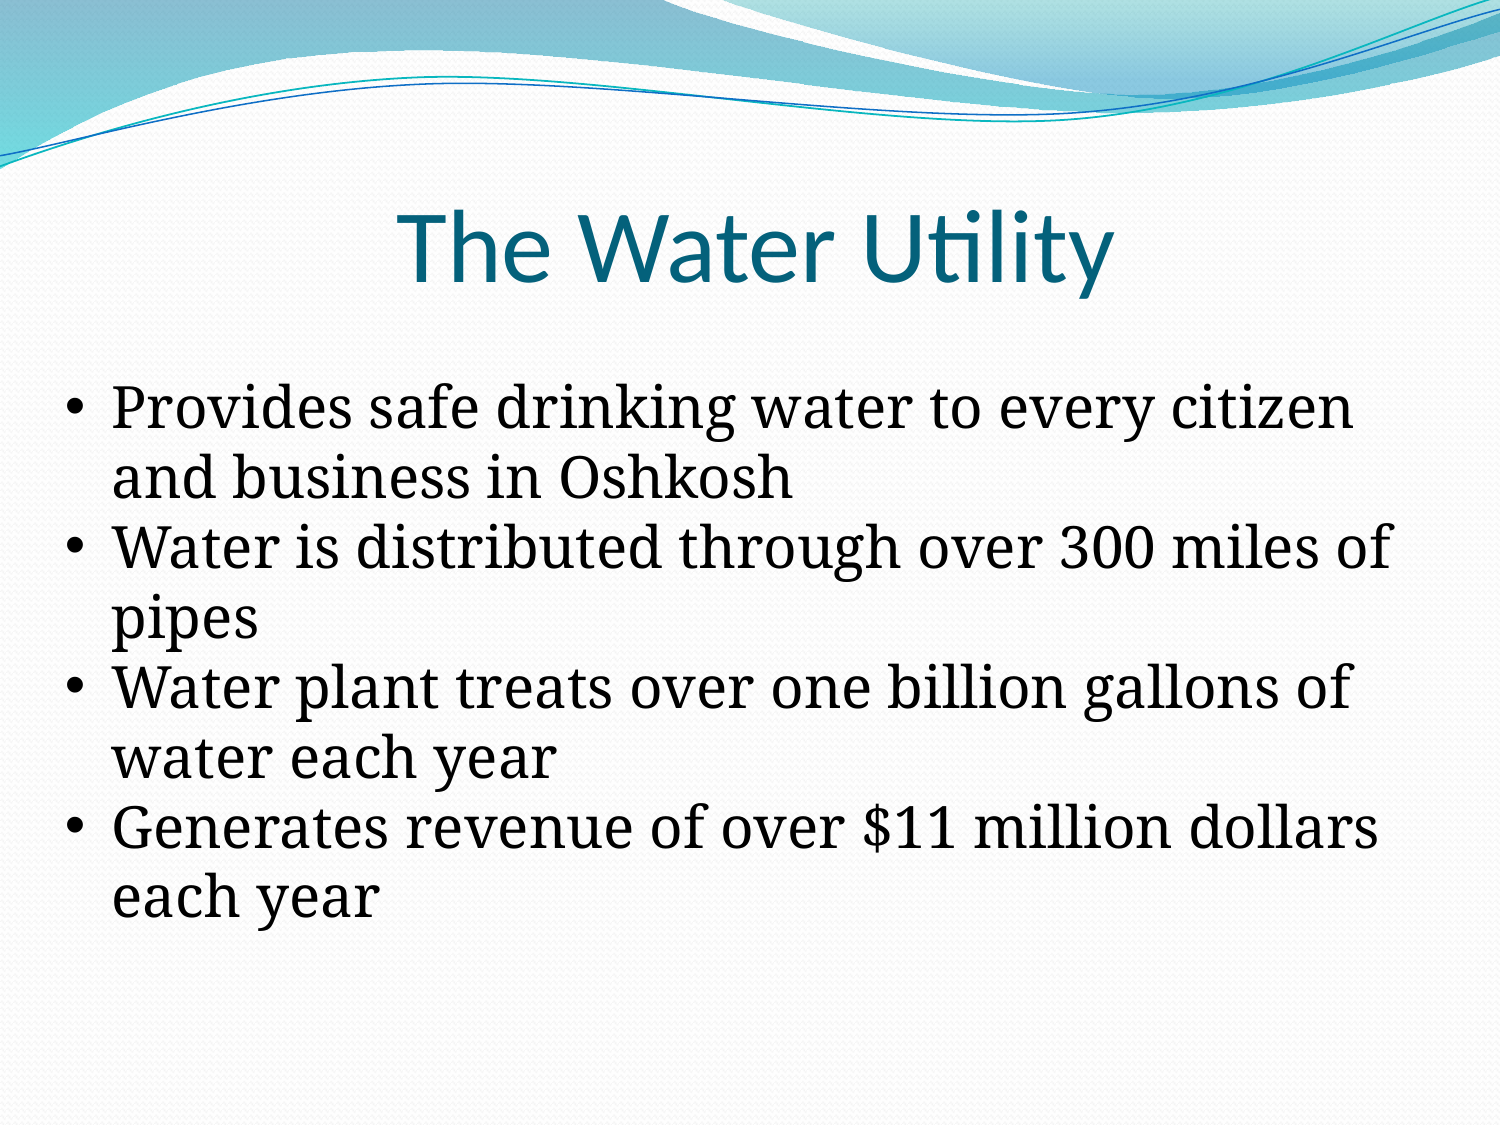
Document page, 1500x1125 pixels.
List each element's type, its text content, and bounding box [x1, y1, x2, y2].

title The Water Utility [75, 115, 1438, 303]
text_box Provides safe drinking water to every citizen and business in Oshkosh Water is distributed through over 300 miles of pipes Water plant treats over one billion gallons of water each year Generates revenue of over $11 million dollars each year [50, 362, 1438, 937]
